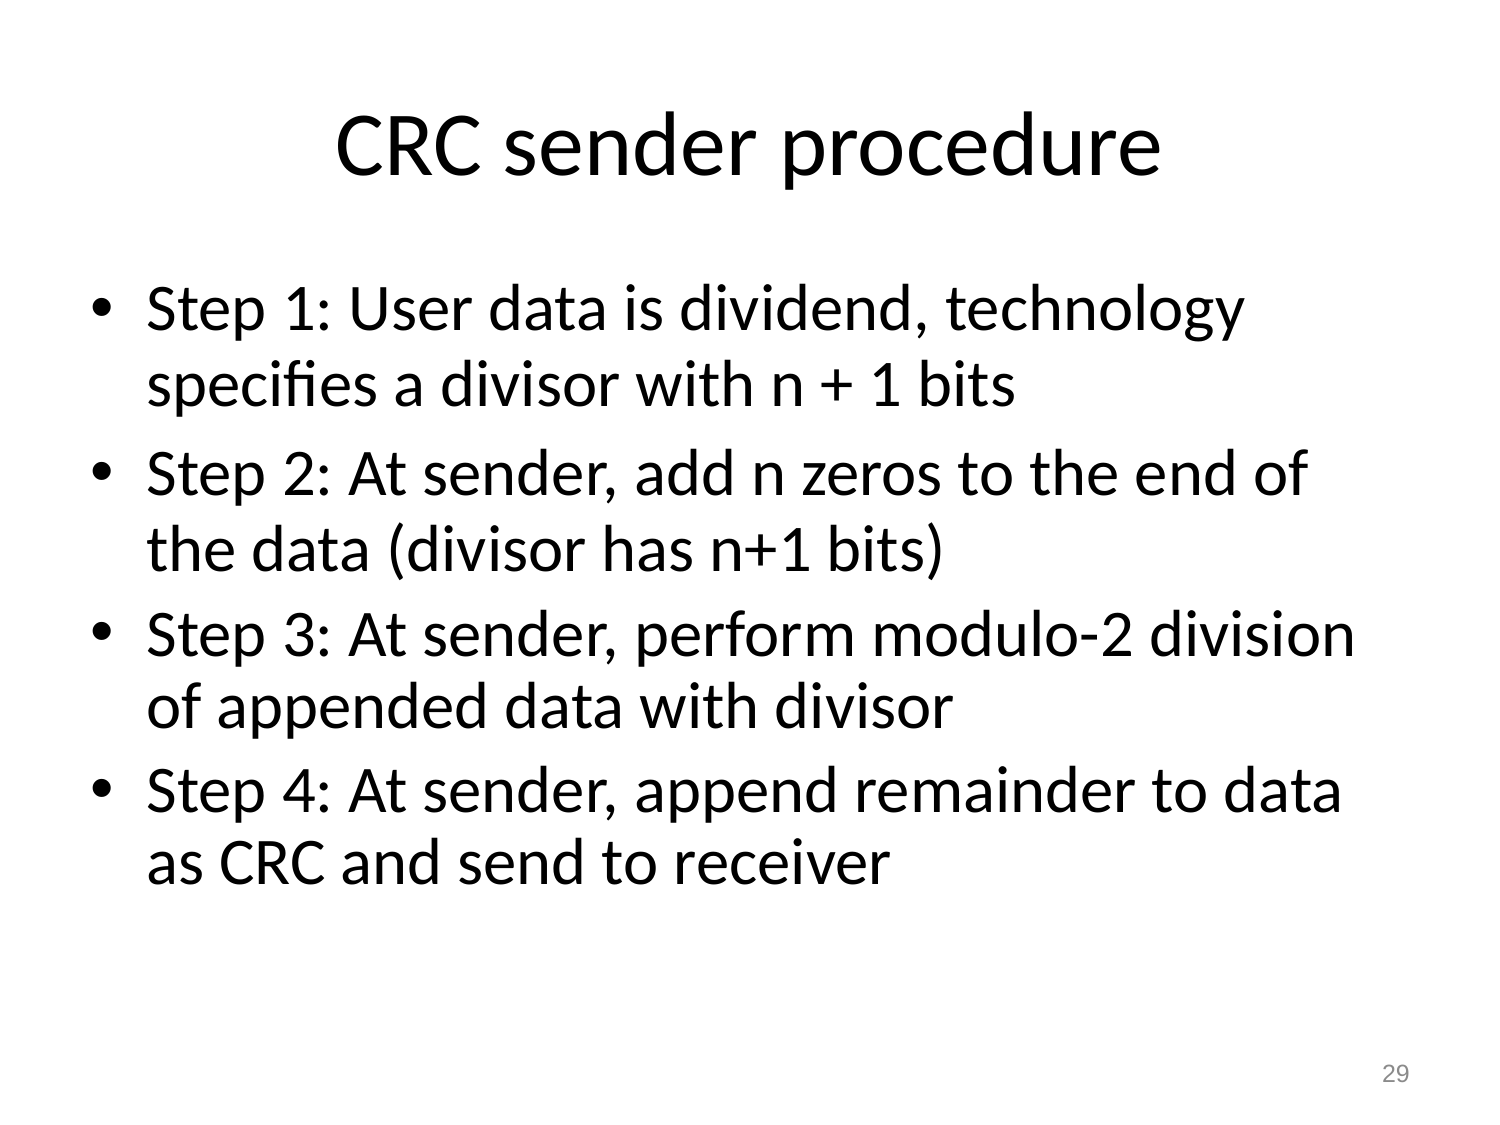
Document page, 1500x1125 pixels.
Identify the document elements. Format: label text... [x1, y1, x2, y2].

title CRC sender procedure [74, 44, 1426, 233]
slide_number 29 [1074, 1042, 1425, 1103]
list Step 1: User data is dividend, technology specifies a divisor with n + 1 bits Step 2: At sender, add n zeros to the end of the data (divisor has n+1 bits) Step 3: At sender, perform modulo-2 division of appended data with divisor Step 4: At sender, append remainder to data as CRC and send to receiver [74, 262, 1426, 1006]
